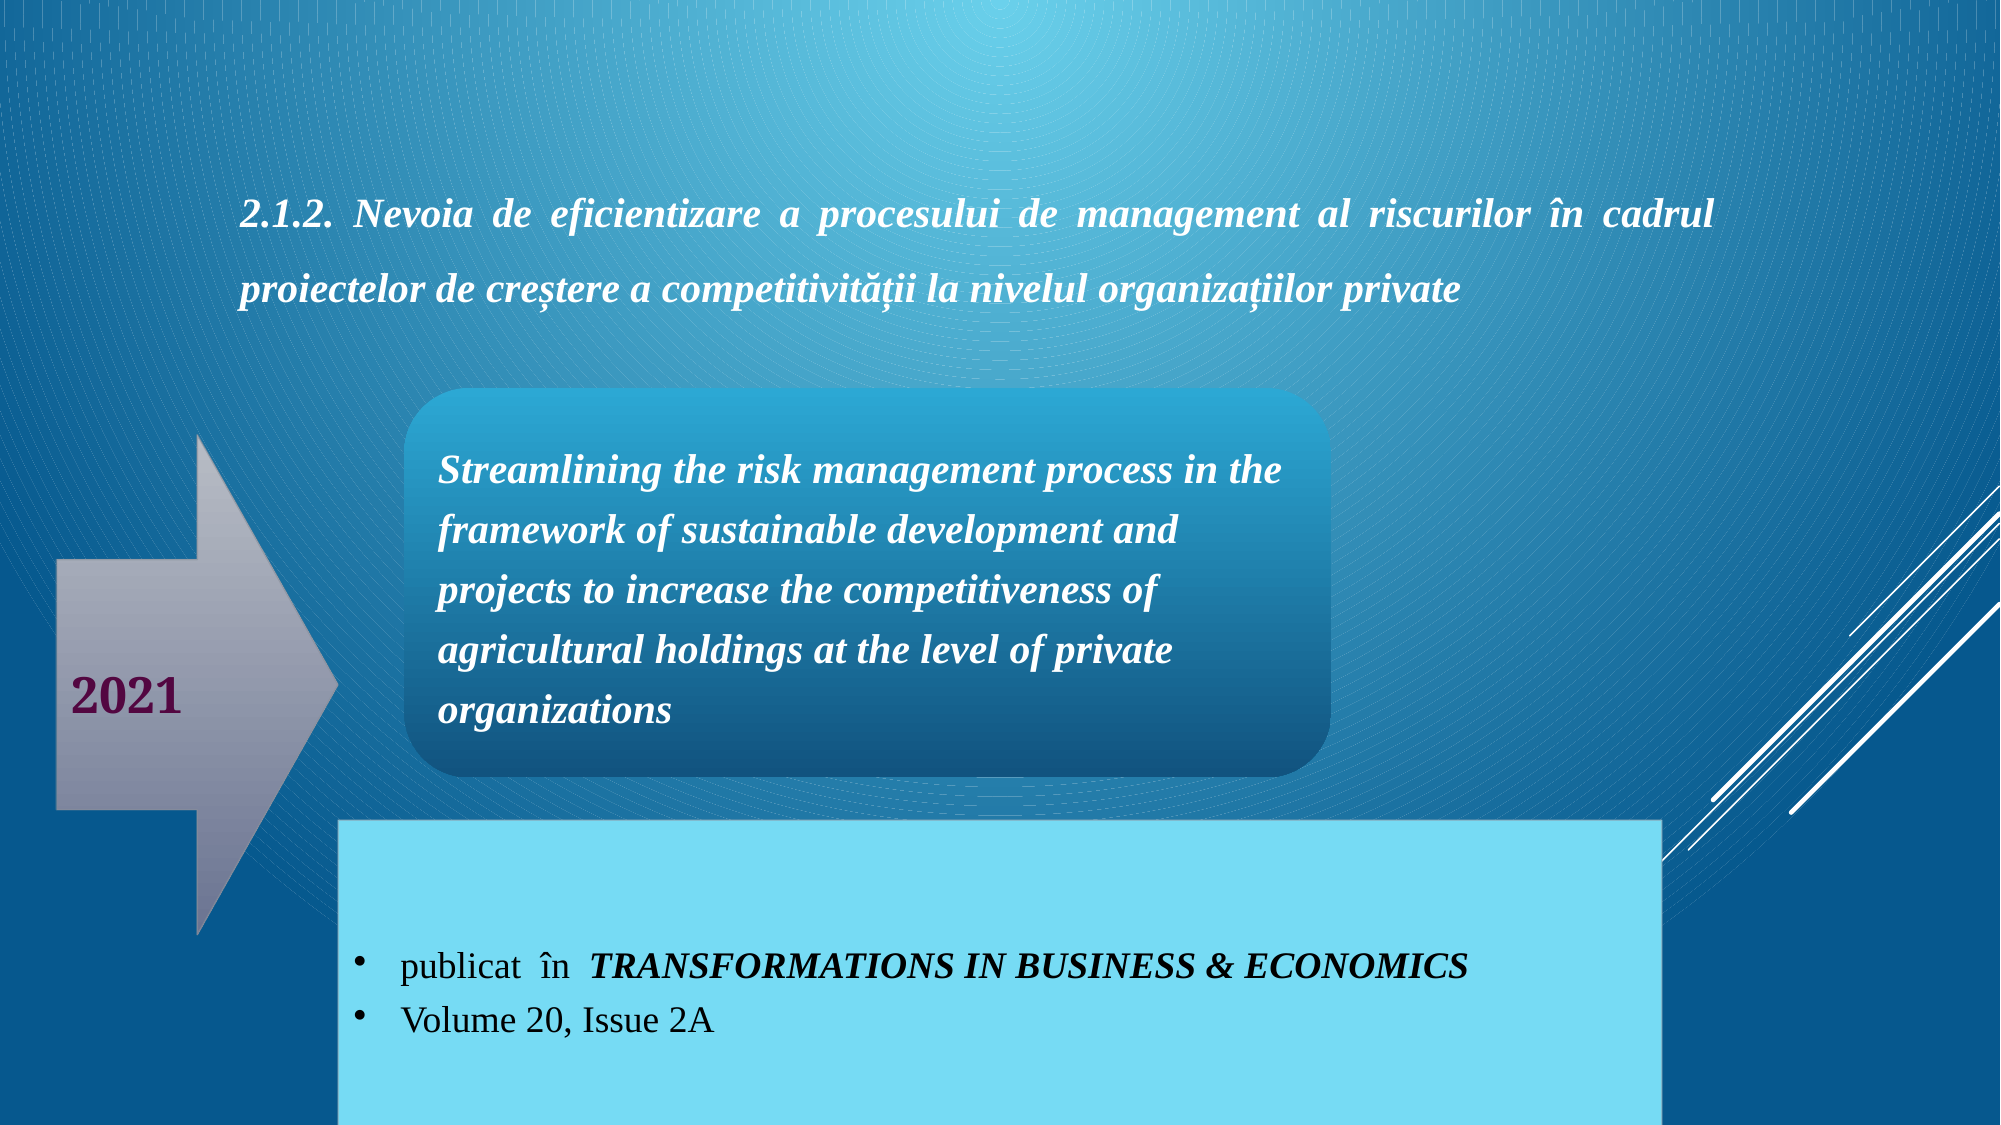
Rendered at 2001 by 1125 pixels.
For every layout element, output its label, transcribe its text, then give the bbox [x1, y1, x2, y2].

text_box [337, 344, 1663, 1125]
text_box 2021 [55, 433, 337, 936]
text_box 2.1.2. Nevoia de eficientizare a procesului de management al riscurilor în cadrul proiectelor de creștere a competitivității la nivelul organizațiilor private [225, 153, 1731, 319]
